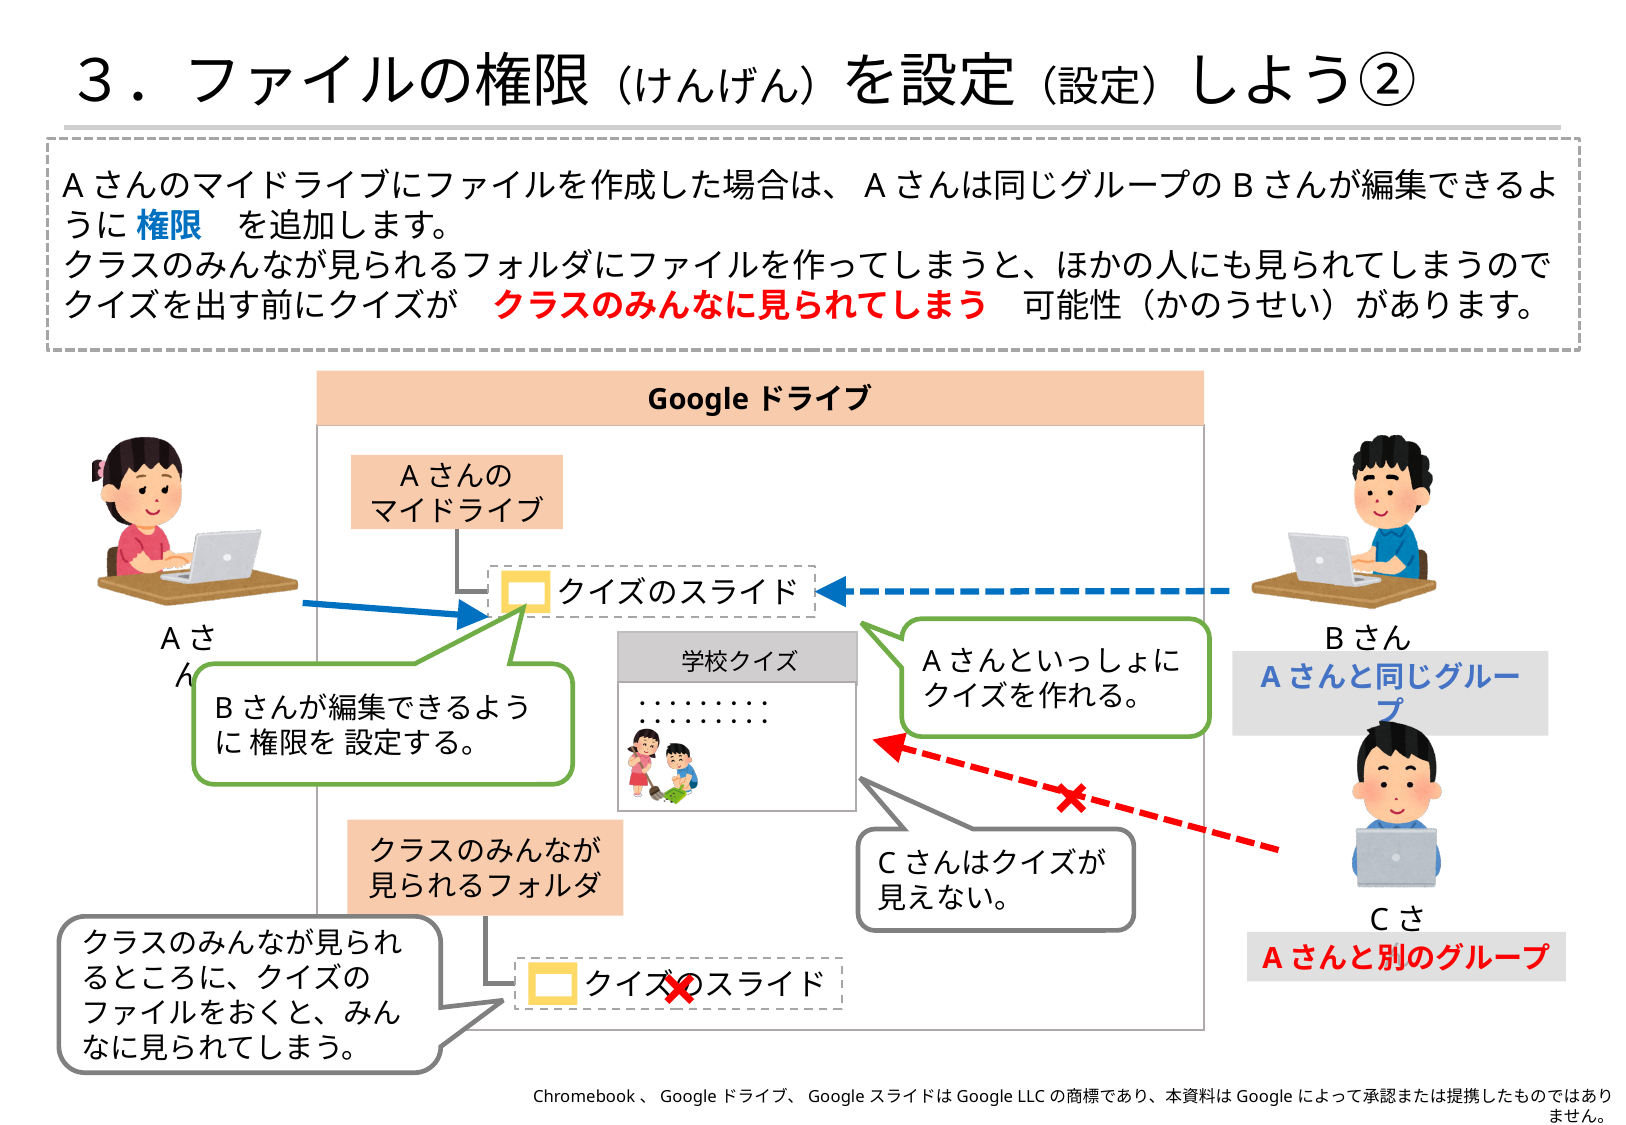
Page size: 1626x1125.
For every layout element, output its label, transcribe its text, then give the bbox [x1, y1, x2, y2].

text_box Chromebook、Googleドライブ、GoogleスライドはGoogle LLCの商標であり、本資料はGoogleによって承認または提携したものではありません。 イラスト出典：いらすとや https://www.irasutoya.com/ [503, 1078, 1625, 1125]
title ３．ファイルの権限（けんげん）を設定（設定）しよう② [51, 43, 1575, 123]
text_box クラスのみんなが見られるところに、クイズのファイルをおくと、みんなに見られてしまう。 [57, 915, 464, 1074]
text_box Bさんが編集できるように 権限を 設定する。 [192, 662, 316, 786]
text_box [617, 632, 857, 812]
text_box Aさんのマイドライブにファイルを作成した場合は、Aさんは同じグループのBさんが編集できるように 権限 を追加します。 クラスのみんなが見られるフォルダにファイルを作ってしまうと、ほかの人にも見られてしまうのでクイズを出す前にクイズが クラスのみんなに見られてしまう 可能性（かのうせい）があります。 [47, 138, 1580, 351]
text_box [302, 602, 489, 617]
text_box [1247, 720, 1566, 983]
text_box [91, 410, 303, 664]
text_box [872, 739, 1279, 851]
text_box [515, 938, 841, 1036]
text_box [316, 370, 1205, 602]
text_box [316, 593, 1205, 1031]
text_box Aさんといっしょにクイズを作れる。 [1205, 624, 1211, 731]
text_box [1232, 412, 1549, 702]
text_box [488, 565, 814, 619]
